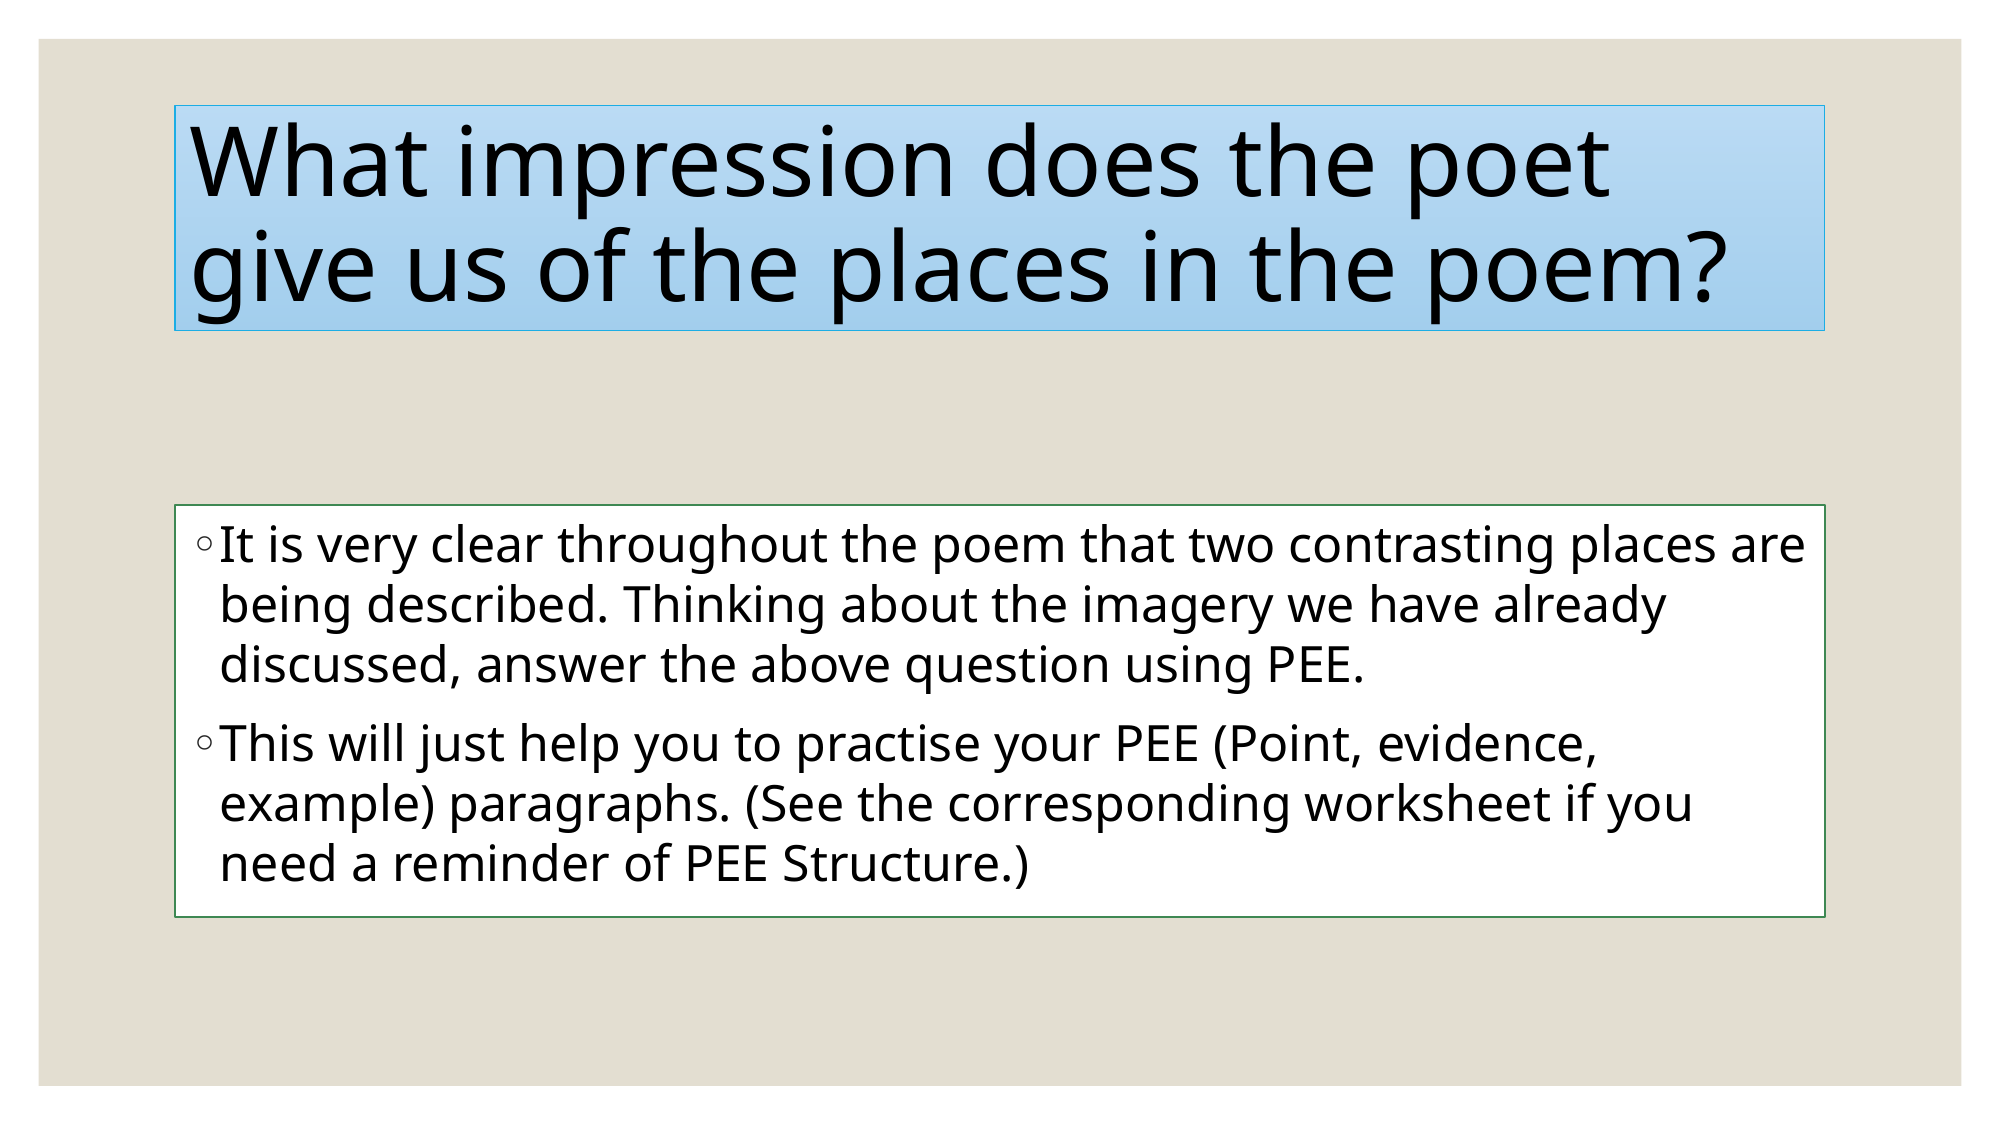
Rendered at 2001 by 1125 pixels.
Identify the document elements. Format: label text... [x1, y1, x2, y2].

title What impression does the poet give us of the places in the poem? [174, 105, 1825, 331]
list It is very clear throughout the poem that two contrasting places are being described. Thinking about the imagery we have already discussed, answer the above question using PEE. This will just help you to practise your PEE (Point, evidence, example) paragraphs. (See the corresponding worksheet if you need a reminder of PEE Structure.) [174, 504, 1826, 918]
